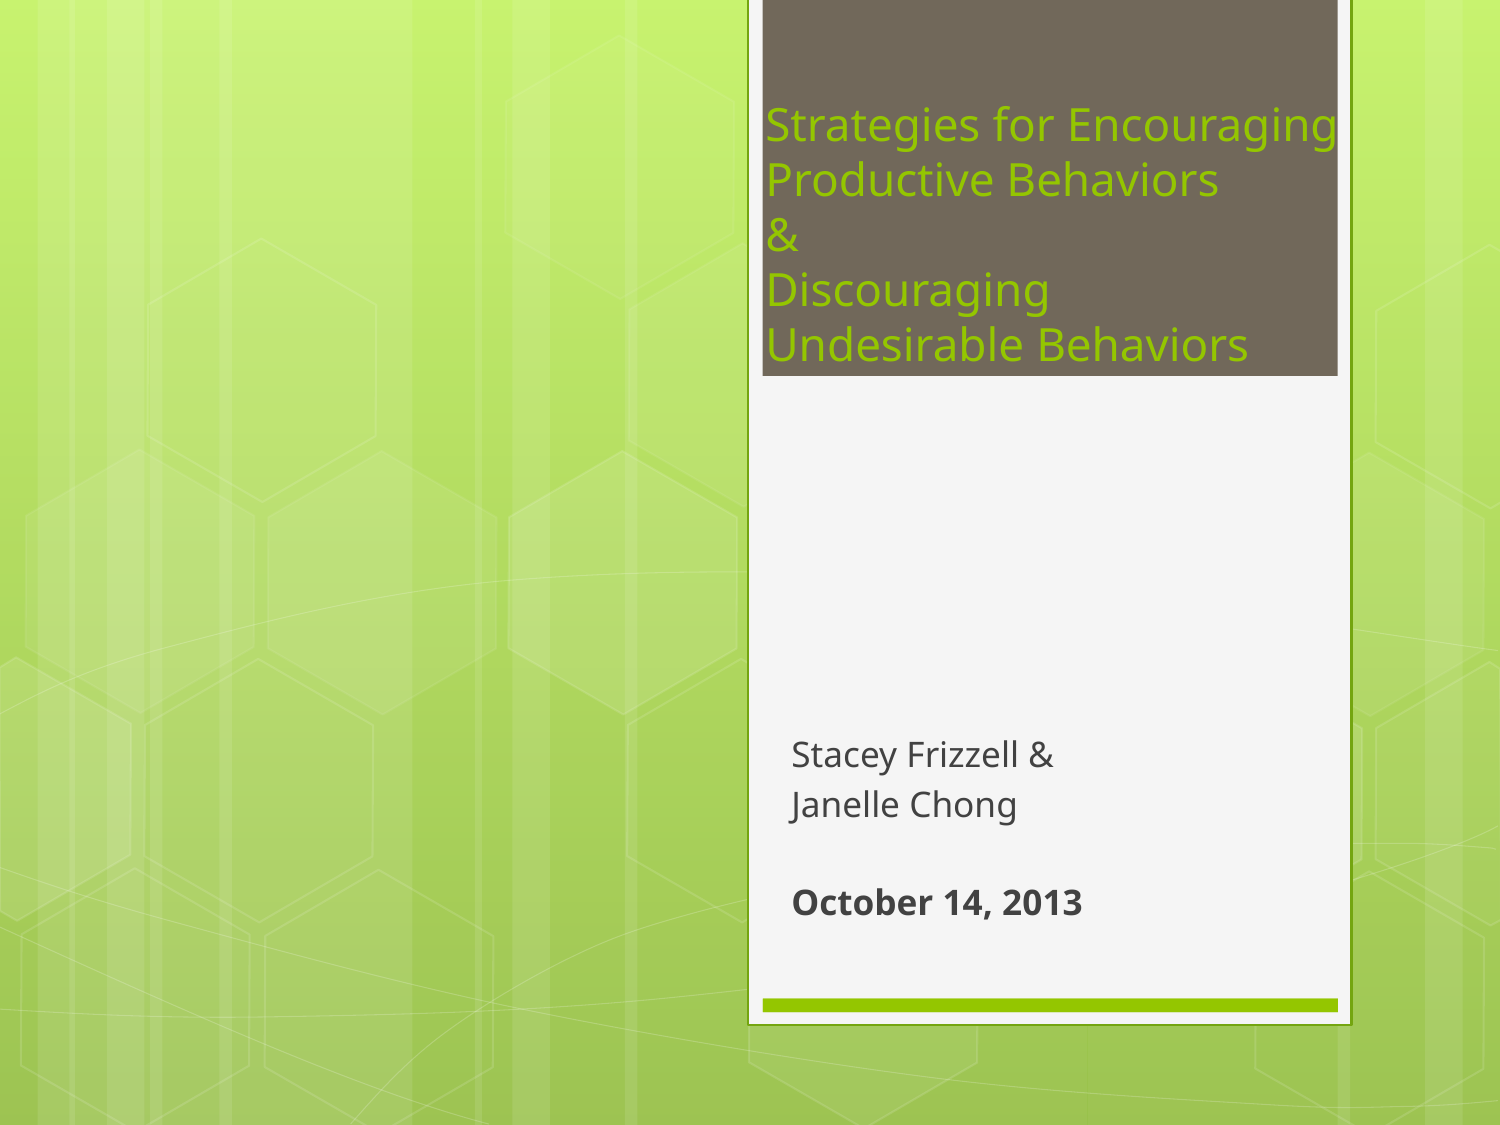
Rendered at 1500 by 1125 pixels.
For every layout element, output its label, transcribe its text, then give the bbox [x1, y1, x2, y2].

title Strategies for Encouraging Productive Behaviors & Discouraging Undesirable Behaviors [750, 0, 1357, 379]
subtitle Stacey Frizzell & Janelle Chong October 14, 2013 [776, 725, 1320, 933]
